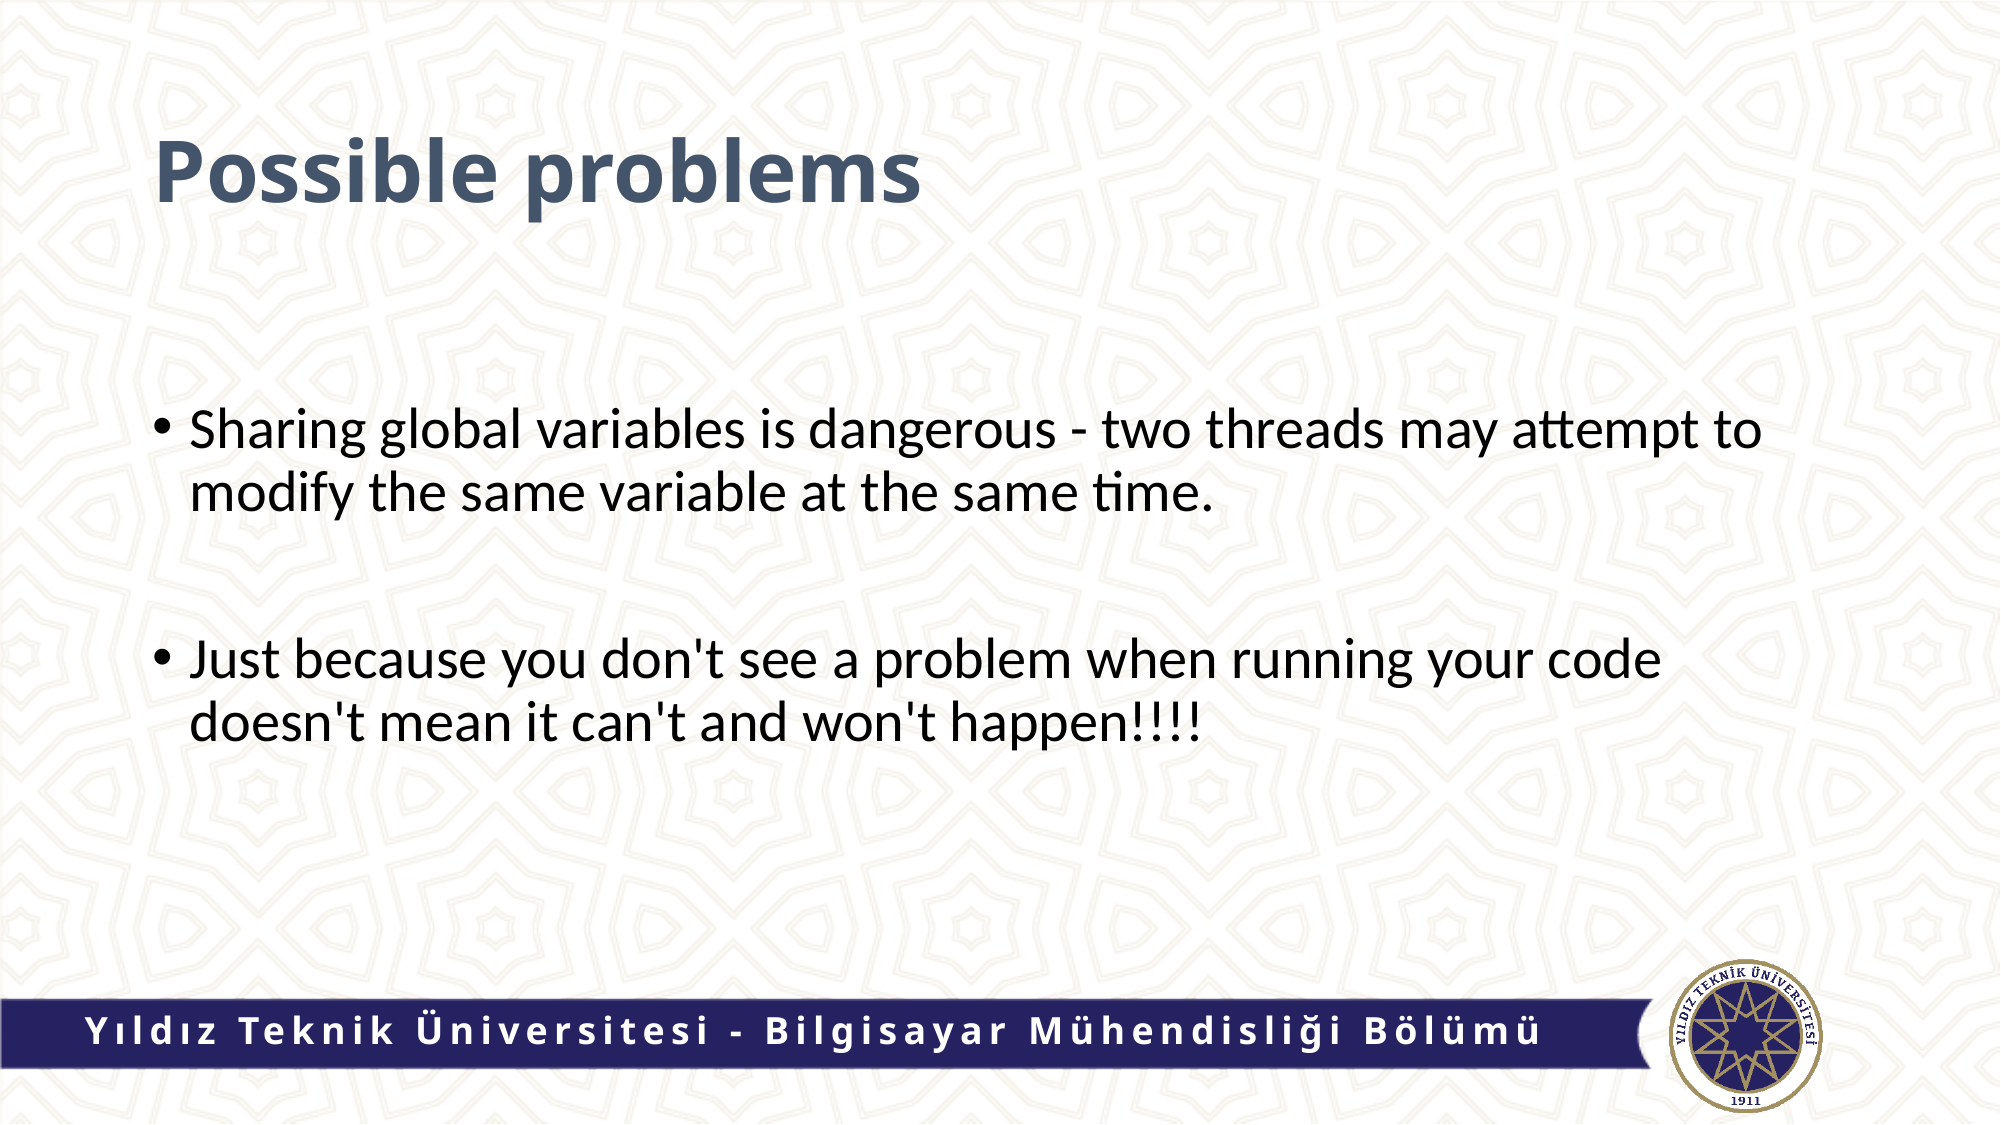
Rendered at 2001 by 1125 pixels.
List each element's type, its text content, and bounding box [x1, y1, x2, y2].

title Possible problems [137, 59, 1863, 278]
list Sharing global variables is dangerous - two threads may attempt to modify the same variable at the same time. Just because you don't see a problem when running your code doesn't mean it can't and won't happen!!!! [137, 299, 1863, 982]
footer Yıldız Teknik Üniversitesi - Bilgisayar Mühendisliği Bölümü [0, 997, 1628, 1069]
picture [0, 0, 2000, 1125]
